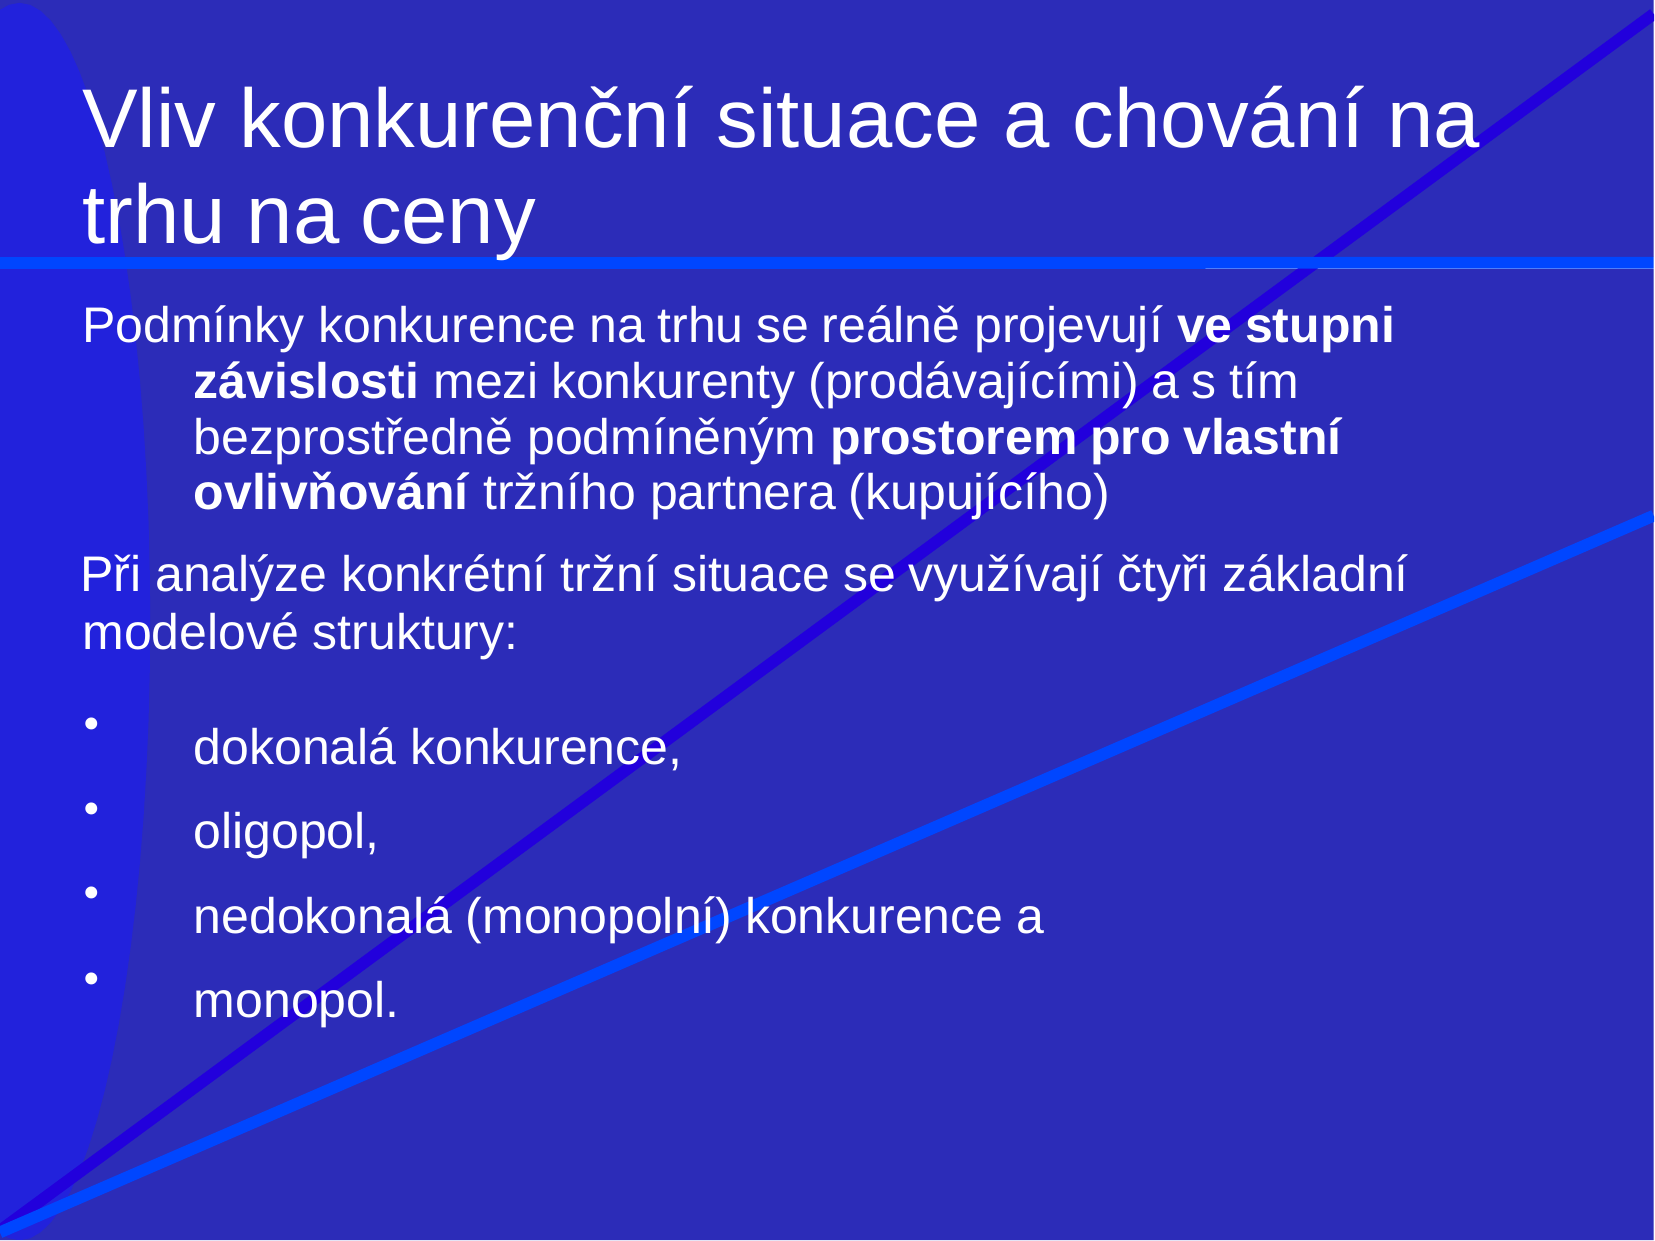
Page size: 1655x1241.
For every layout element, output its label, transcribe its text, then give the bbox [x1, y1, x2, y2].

text_box dokonalá konkurence, oligopol, nedokonalá (monopolní) konkurence a monopol. [191, 689, 1051, 1029]
list Podmínky konkurence na trhu se reálně projevují ve stupni závislosti mezi konkurenty (prodávajícími) a s tím bezprostředně podmíněným prostorem pro vlastní ovlivňování tržního partnera (kupujícího) Při analýze konkrétní tržní situace se využívají čtyři základní modelové struktury: [80, 296, 1574, 1002]
text_box • • • • [80, 690, 103, 1006]
title Vliv konkurenční situace a chování na trhu na ceny [80, 67, 1574, 275]
